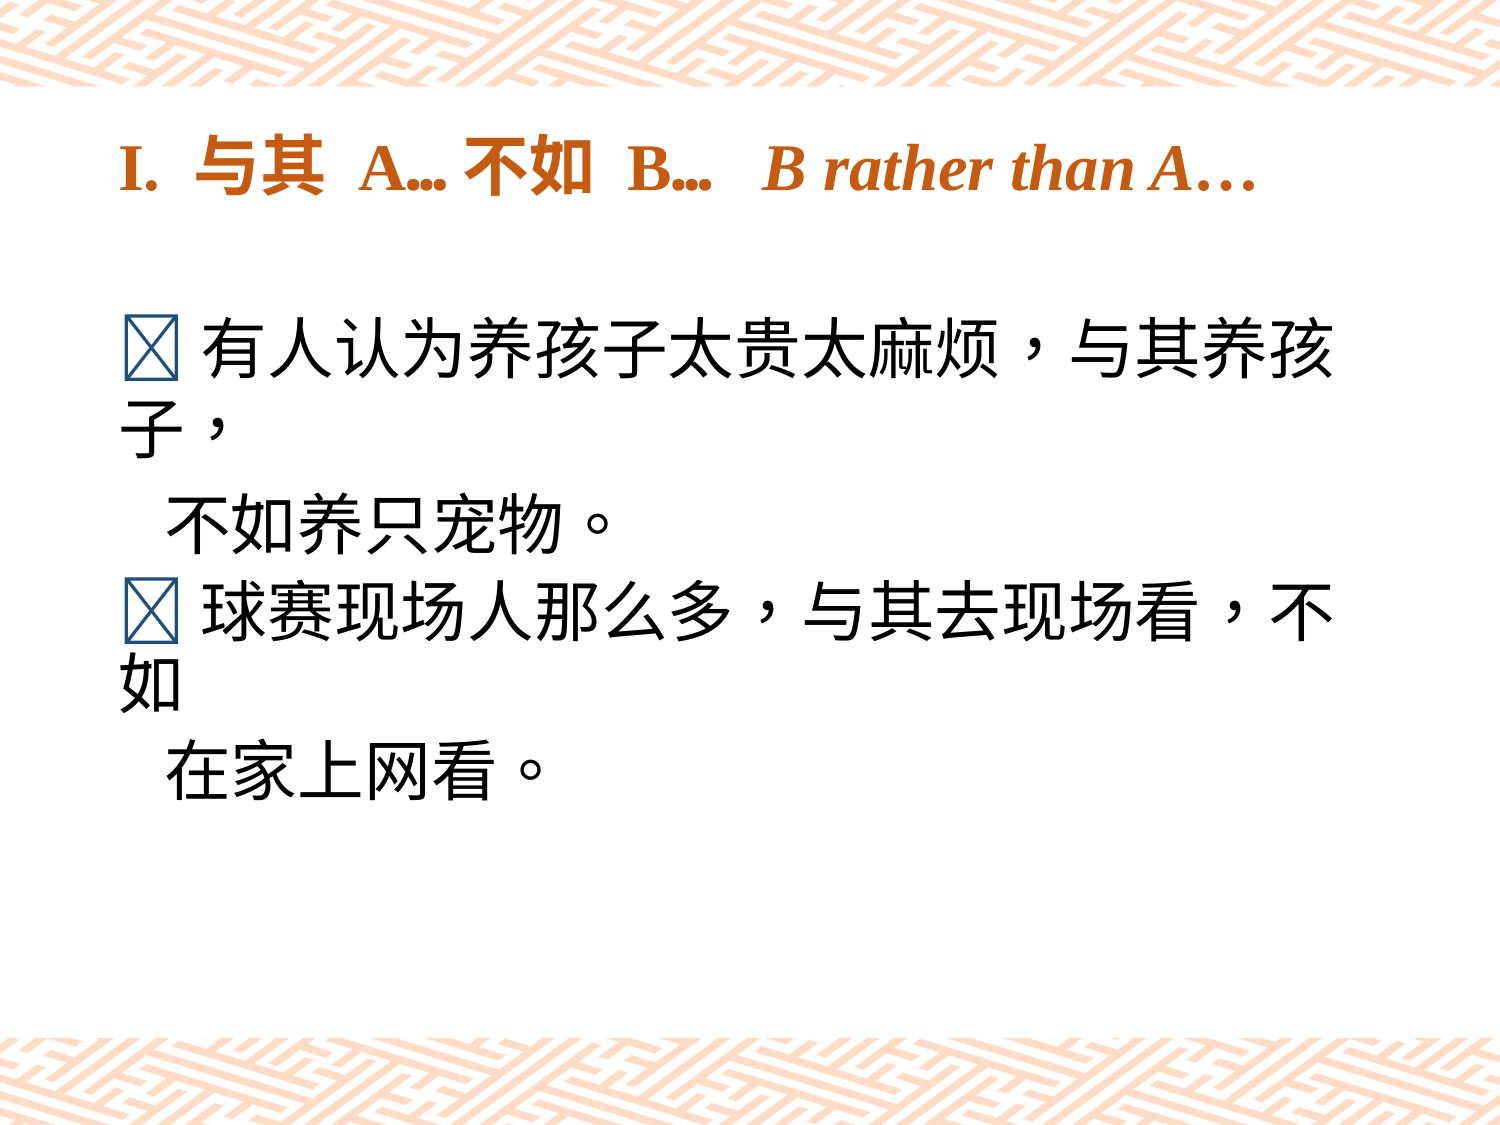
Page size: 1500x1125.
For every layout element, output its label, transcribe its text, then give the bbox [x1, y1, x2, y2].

picture [0, 0, 1500, 1125]
list 有人认为养孩子太贵太麻烦，与其养孩子， 不如养只宠物。 球赛现场人那么多，与其去现场看，不如 在家上网看。 [103, 299, 1397, 1014]
title I. 与其 A…不如 B… B rather than A… [103, 59, 1397, 278]
